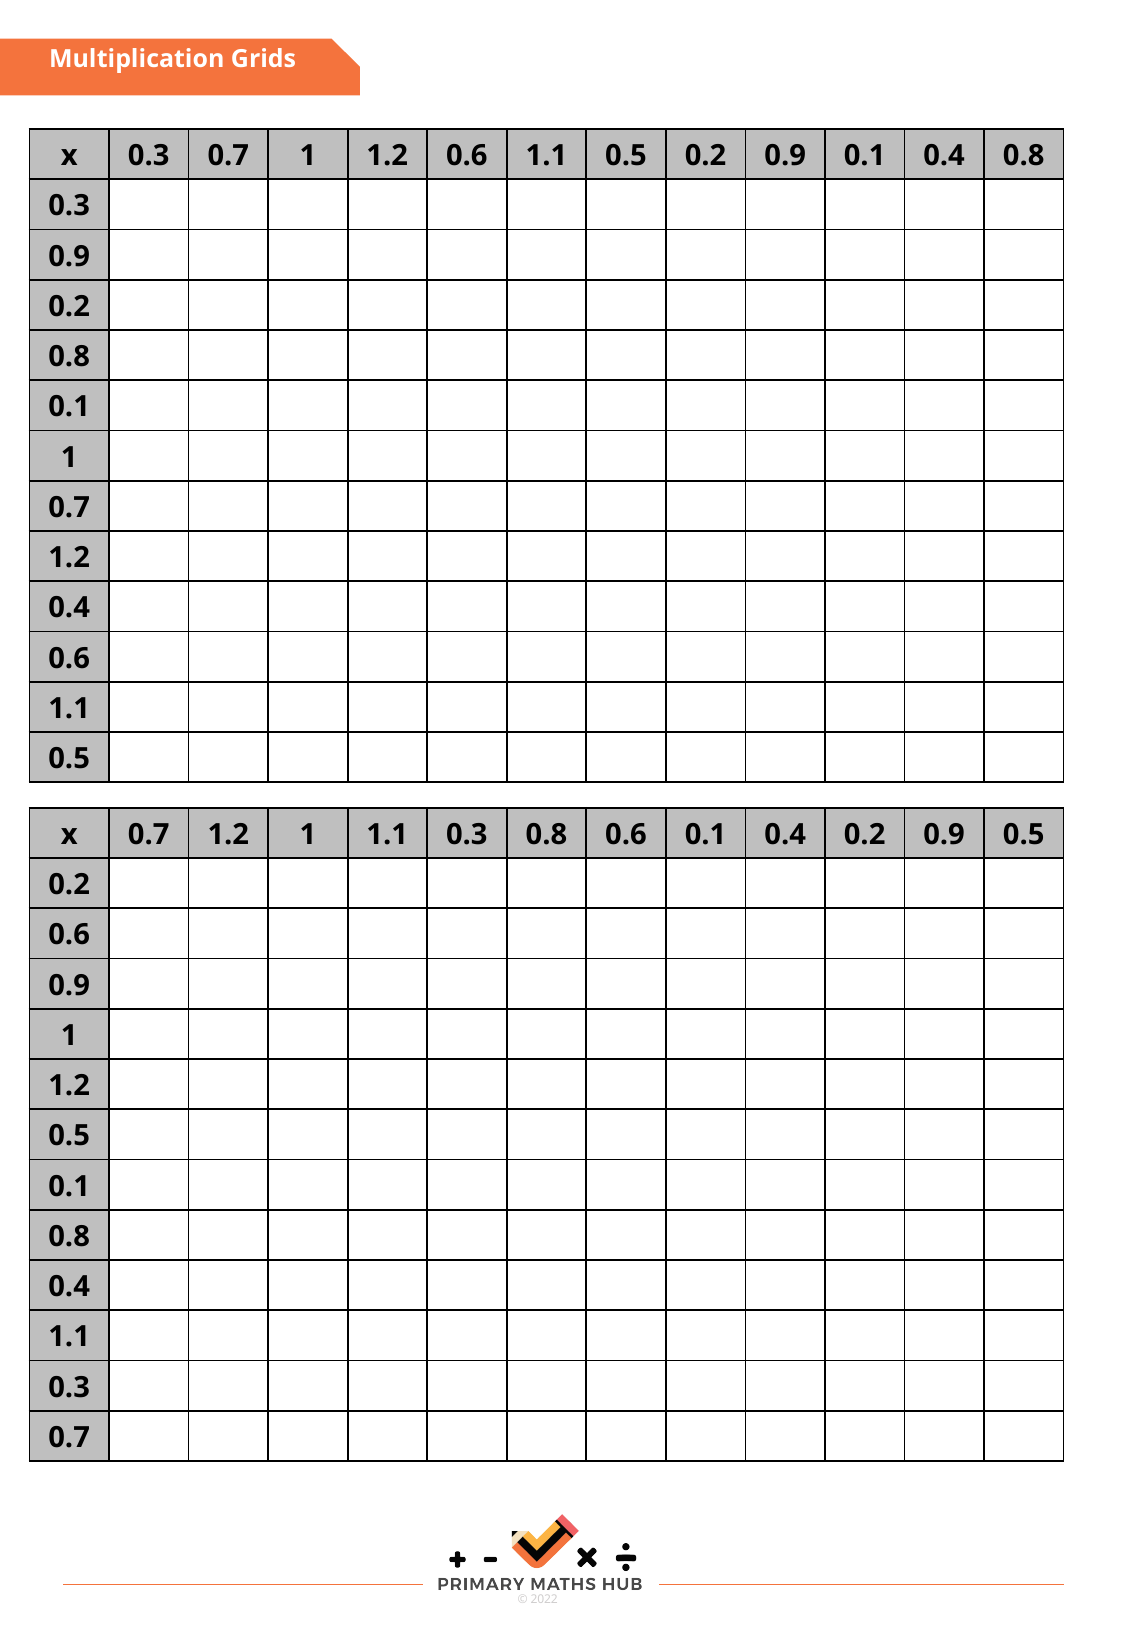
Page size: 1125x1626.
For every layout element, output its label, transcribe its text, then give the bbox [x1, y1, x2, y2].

table_cell [905, 1211, 983, 1259]
table_cell [746, 482, 824, 530]
table_cell [746, 180, 824, 229]
table_cell [428, 1110, 506, 1159]
table_cell [587, 1060, 665, 1108]
table_cell [428, 1412, 506, 1460]
table_cell [985, 683, 1063, 731]
table_cell [587, 859, 665, 907]
table_cell [826, 482, 904, 530]
table_cell [110, 1361, 188, 1410]
table_cell [587, 1261, 665, 1309]
table_cell [905, 683, 983, 731]
table_cell [905, 532, 983, 580]
table_cell [905, 909, 983, 958]
table_cell [110, 582, 188, 631]
table_cell [349, 230, 426, 279]
table_cell [269, 431, 347, 480]
table_cell [110, 1010, 188, 1058]
table_cell [269, 180, 347, 229]
table_cell [905, 1311, 983, 1360]
table_cell [428, 281, 506, 329]
table_cell [587, 1010, 665, 1058]
table_cell [826, 1361, 904, 1410]
table_cell [428, 1361, 506, 1410]
table_header 0.4 [746, 809, 824, 857]
table_cell [587, 683, 665, 731]
table_header 0.5 [587, 130, 665, 178]
table_cell [746, 1211, 824, 1259]
table_cell [826, 281, 904, 329]
table_cell [826, 1110, 904, 1159]
table_cell [667, 1361, 745, 1410]
table_cell [110, 230, 188, 279]
table_cell [508, 482, 585, 530]
table_cell [428, 230, 506, 279]
table_cell [189, 381, 267, 430]
table_cell [508, 859, 585, 907]
table_header x [30, 130, 108, 178]
table_cell [905, 482, 983, 530]
table_cell [269, 733, 347, 781]
table_cell [587, 582, 665, 631]
table_cell [110, 1060, 188, 1108]
table_cell [349, 1010, 426, 1058]
table_cell [428, 381, 506, 430]
table_cell [508, 1211, 585, 1259]
table_cell [189, 180, 267, 229]
table_cell [905, 230, 983, 279]
table_cell [428, 1060, 506, 1108]
table_cell [985, 1261, 1063, 1309]
table_cell [189, 331, 267, 379]
table_cell [428, 1311, 506, 1360]
table_cell 0.4 [30, 1261, 108, 1309]
table_cell [905, 632, 983, 681]
table_cell [189, 632, 267, 681]
table_cell [349, 909, 426, 958]
table_cell [110, 959, 188, 1008]
table_cell [826, 331, 904, 379]
table_cell [428, 431, 506, 480]
table_cell [587, 331, 665, 379]
table_cell [826, 909, 904, 958]
table_cell [667, 281, 745, 329]
table_header 0.3 [428, 809, 506, 857]
table_cell [508, 632, 585, 681]
table_cell [269, 582, 347, 631]
table_cell [189, 482, 267, 530]
table_cell [587, 959, 665, 1008]
table_cell [269, 1211, 347, 1259]
table_cell [428, 1211, 506, 1259]
table_cell [905, 431, 983, 480]
table_cell [189, 281, 267, 329]
table_cell [110, 1110, 188, 1159]
table_cell [349, 532, 426, 580]
table_cell 1 [30, 431, 108, 480]
table_cell [349, 1311, 426, 1360]
table_cell [508, 1361, 585, 1410]
table_cell [826, 1160, 904, 1209]
table_cell [508, 180, 585, 229]
table_cell [667, 482, 745, 530]
table_cell [905, 733, 983, 781]
table_cell [587, 1211, 665, 1259]
table_cell [508, 230, 585, 279]
table_cell [349, 733, 426, 781]
table_cell 0.8 [30, 331, 108, 379]
table_cell [667, 683, 745, 731]
table_cell [667, 1412, 745, 1460]
table_cell [508, 1261, 585, 1309]
table_cell [905, 381, 983, 430]
table_cell [826, 683, 904, 731]
table_cell [428, 1160, 506, 1209]
table_cell [189, 230, 267, 279]
table_cell [189, 683, 267, 731]
table_cell [985, 180, 1063, 229]
table_cell [667, 582, 745, 631]
table_cell [587, 1412, 665, 1460]
table_cell [826, 532, 904, 580]
table_cell [189, 1160, 267, 1209]
table_cell [110, 1211, 188, 1259]
table_cell [269, 1311, 347, 1360]
table_cell [746, 281, 824, 329]
table_cell [269, 1110, 347, 1159]
table_cell [349, 482, 426, 530]
table_cell [905, 1010, 983, 1058]
table_cell [905, 1160, 983, 1209]
table_header 0.9 [905, 809, 983, 857]
table_cell [667, 532, 745, 580]
table_cell [349, 1211, 426, 1259]
table_cell [746, 909, 824, 958]
table_cell [667, 859, 745, 907]
table_cell [189, 733, 267, 781]
table_cell [189, 1010, 267, 1058]
table_cell [587, 281, 665, 329]
table_cell [269, 482, 347, 530]
table_header 0.2 [667, 130, 745, 178]
table_header 1 [269, 130, 347, 178]
table_cell [826, 431, 904, 480]
table_cell [349, 859, 426, 907]
table_cell [110, 909, 188, 958]
table_cell [110, 1261, 188, 1309]
table_cell 0.7 [30, 482, 108, 530]
table_cell [508, 582, 585, 631]
table_cell 0.5 [30, 733, 108, 781]
table_cell [985, 632, 1063, 681]
table_cell [349, 180, 426, 229]
table_cell [587, 733, 665, 781]
table_cell [746, 532, 824, 580]
table_cell [746, 582, 824, 631]
table_cell [349, 1261, 426, 1309]
table_cell [667, 1160, 745, 1209]
table_cell [826, 230, 904, 279]
table_header 0.3 [110, 130, 188, 178]
table_cell 0.4 [30, 582, 108, 631]
table_cell [269, 959, 347, 1008]
table_cell [667, 1110, 745, 1159]
table_cell [587, 431, 665, 480]
table_cell [269, 632, 347, 681]
table_cell [985, 532, 1063, 580]
table_cell 0.1 [30, 381, 108, 430]
table_cell [428, 180, 506, 229]
table_cell [189, 1211, 267, 1259]
table_cell [587, 482, 665, 530]
table_cell [985, 230, 1063, 279]
table_cell [508, 281, 585, 329]
table_cell [110, 331, 188, 379]
table_cell [110, 1412, 188, 1460]
table_cell [269, 230, 347, 279]
table_cell [826, 1261, 904, 1309]
table_cell [508, 1110, 585, 1159]
table_header 0.7 [189, 130, 267, 178]
table_cell [746, 381, 824, 430]
table_cell 0.2 [30, 859, 108, 907]
table_cell [985, 582, 1063, 631]
table_cell [587, 180, 665, 229]
table_header 0.8 [508, 809, 585, 857]
table_cell [349, 381, 426, 430]
table_cell [269, 1160, 347, 1209]
table_cell [508, 1060, 585, 1108]
table_cell [508, 1311, 585, 1360]
table_cell [110, 532, 188, 580]
table_cell [985, 331, 1063, 379]
table_cell [428, 1010, 506, 1058]
table_cell 0.8 [30, 1211, 108, 1259]
table_cell [826, 632, 904, 681]
table_cell [269, 331, 347, 379]
table_cell [508, 1412, 585, 1460]
table_cell 0.5 [30, 1110, 108, 1159]
table_cell [826, 381, 904, 430]
table_cell [905, 1412, 983, 1460]
table_cell [746, 1412, 824, 1460]
table_cell [349, 632, 426, 681]
table_cell [587, 1361, 665, 1410]
table_cell [349, 683, 426, 731]
table_cell 0.6 [30, 909, 108, 958]
table_cell [985, 859, 1063, 907]
table_cell [189, 909, 267, 958]
table_cell [349, 959, 426, 1008]
table_cell 1.2 [30, 532, 108, 580]
table_cell [746, 431, 824, 480]
table_cell [110, 859, 188, 907]
table_cell [826, 959, 904, 1008]
table_cell [746, 1010, 824, 1058]
table_cell 0.1 [30, 1160, 108, 1209]
table_cell [269, 909, 347, 958]
table_header 0.6 [428, 130, 506, 178]
table_cell [587, 1160, 665, 1209]
table_cell [587, 909, 665, 958]
table_cell [667, 733, 745, 781]
table_cell [746, 230, 824, 279]
table_cell [349, 1361, 426, 1410]
table_cell [508, 1160, 585, 1209]
table_cell [746, 683, 824, 731]
table_cell [667, 431, 745, 480]
table_header 1.2 [189, 809, 267, 857]
table_cell [349, 1160, 426, 1209]
table_header 0.1 [667, 809, 745, 857]
table_cell [349, 281, 426, 329]
table_cell [508, 733, 585, 781]
table_cell [985, 1110, 1063, 1159]
table_cell [508, 331, 585, 379]
table_cell [667, 1261, 745, 1309]
table_cell 0.2 [30, 281, 108, 329]
table_cell [269, 381, 347, 430]
table_cell [269, 683, 347, 731]
table_cell [826, 733, 904, 781]
table_cell [269, 1412, 347, 1460]
table_cell [110, 683, 188, 731]
table_cell [110, 431, 188, 480]
table_cell 1 [30, 1010, 108, 1058]
table_cell [985, 431, 1063, 480]
table_cell [985, 909, 1063, 958]
table_cell [826, 582, 904, 631]
table_cell [189, 959, 267, 1008]
table_header 0.5 [985, 809, 1063, 857]
table_cell [428, 909, 506, 958]
table_cell [349, 431, 426, 480]
table_cell [746, 1060, 824, 1108]
table_cell [189, 582, 267, 631]
table_cell [428, 733, 506, 781]
table_cell [110, 1160, 188, 1209]
table_cell [428, 1261, 506, 1309]
table_cell 1.1 [30, 683, 108, 731]
table_cell [746, 959, 824, 1008]
table_header 0.1 [826, 130, 904, 178]
table_cell 0.9 [30, 230, 108, 279]
table_cell [985, 733, 1063, 781]
table_cell [985, 482, 1063, 530]
table_cell [189, 1311, 267, 1360]
table_cell [985, 1211, 1063, 1259]
table_header 1 [269, 809, 347, 857]
table_cell [269, 1010, 347, 1058]
table_cell [587, 1110, 665, 1159]
table_cell [667, 909, 745, 958]
table_cell [110, 381, 188, 430]
table_header 0.6 [587, 809, 665, 857]
table_cell [269, 859, 347, 907]
table_cell [667, 1211, 745, 1259]
table_cell [667, 632, 745, 681]
table_cell [428, 532, 506, 580]
table_cell [428, 859, 506, 907]
table_cell 0.3 [30, 1361, 108, 1410]
table_cell [746, 331, 824, 379]
table_cell [905, 1110, 983, 1159]
table_cell [985, 281, 1063, 329]
table_header 0.9 [746, 130, 824, 178]
table_cell [985, 1412, 1063, 1460]
table_cell [746, 632, 824, 681]
table_cell [905, 180, 983, 229]
table_cell [985, 1160, 1063, 1209]
table_cell [349, 1110, 426, 1159]
table_header 1.1 [349, 809, 426, 857]
table_cell [905, 281, 983, 329]
table_cell [587, 230, 665, 279]
table_cell [508, 959, 585, 1008]
table_cell [269, 1060, 347, 1108]
table_cell [269, 532, 347, 580]
table_cell [110, 281, 188, 329]
table_cell [905, 331, 983, 379]
table_cell [508, 532, 585, 580]
table_cell [508, 431, 585, 480]
table_cell [587, 1311, 665, 1360]
table_cell [826, 1412, 904, 1460]
table_cell [110, 733, 188, 781]
table_cell [428, 959, 506, 1008]
table_cell [826, 859, 904, 907]
table_cell [110, 482, 188, 530]
table_cell [746, 859, 824, 907]
table_cell [349, 331, 426, 379]
table_cell [667, 1311, 745, 1360]
table_cell [189, 532, 267, 580]
table_cell [905, 859, 983, 907]
table_cell [110, 180, 188, 229]
table_cell 0.6 [30, 632, 108, 681]
table_cell [269, 1361, 347, 1410]
table_cell [985, 1060, 1063, 1108]
table_cell [428, 482, 506, 530]
table_cell [189, 1412, 267, 1460]
table_cell 1.1 [30, 1311, 108, 1360]
table_header 1.1 [508, 130, 585, 178]
table_cell 0.9 [30, 959, 108, 1008]
table_cell [905, 582, 983, 631]
table_cell [428, 331, 506, 379]
table_cell [508, 1010, 585, 1058]
table_cell [189, 1060, 267, 1108]
table_cell [667, 1060, 745, 1108]
table_cell [428, 683, 506, 731]
table_header 1.2 [349, 130, 426, 178]
table_cell [349, 1412, 426, 1460]
picture [432, 1512, 648, 1597]
table_cell [746, 1261, 824, 1309]
table_cell 0.7 [30, 1412, 108, 1460]
text_box © 2022 [429, 1584, 646, 1614]
table_cell [667, 1010, 745, 1058]
table_cell [189, 1361, 267, 1410]
table_cell [826, 180, 904, 229]
table_cell [667, 959, 745, 1008]
table_header 0.8 [985, 130, 1063, 178]
table_cell [428, 632, 506, 681]
table_cell [508, 683, 585, 731]
table_cell [269, 281, 347, 329]
table_cell [985, 381, 1063, 430]
table_cell [667, 381, 745, 430]
table_cell 1.2 [30, 1060, 108, 1108]
table_cell [667, 180, 745, 229]
table_cell [905, 1361, 983, 1410]
table_cell [349, 1060, 426, 1108]
table_cell [349, 582, 426, 631]
table_cell [428, 582, 506, 631]
table_cell [746, 1311, 824, 1360]
table_cell [826, 1060, 904, 1108]
table_cell 0.3 [30, 180, 108, 229]
table_cell [905, 1060, 983, 1108]
table_cell [826, 1211, 904, 1259]
table_cell [746, 1110, 824, 1159]
table_cell [826, 1010, 904, 1058]
table_cell [587, 381, 665, 430]
table_cell [189, 1110, 267, 1159]
table_cell [985, 1010, 1063, 1058]
table_cell [746, 733, 824, 781]
table_cell [189, 431, 267, 480]
text_box Multiplication Grids [0, 37, 361, 97]
table_cell [587, 532, 665, 580]
table_cell [905, 1261, 983, 1309]
table_cell [508, 381, 585, 430]
table_cell [110, 632, 188, 681]
table_cell [667, 331, 745, 379]
table_cell [189, 1261, 267, 1309]
table_cell [667, 230, 745, 279]
table_cell [905, 959, 983, 1008]
table_cell [587, 632, 665, 681]
table_cell [110, 1311, 188, 1360]
table_cell [269, 1261, 347, 1309]
table_cell [189, 859, 267, 907]
table_cell [746, 1361, 824, 1410]
table_cell [985, 959, 1063, 1008]
table_header 0.4 [905, 130, 983, 178]
table_cell [985, 1311, 1063, 1360]
table_header 0.2 [826, 809, 904, 857]
table_cell [746, 1160, 824, 1209]
table_header 0.7 [110, 809, 188, 857]
table_cell [985, 1361, 1063, 1410]
table_cell [508, 909, 585, 958]
table_cell [826, 1311, 904, 1360]
table_header x [30, 809, 108, 857]
